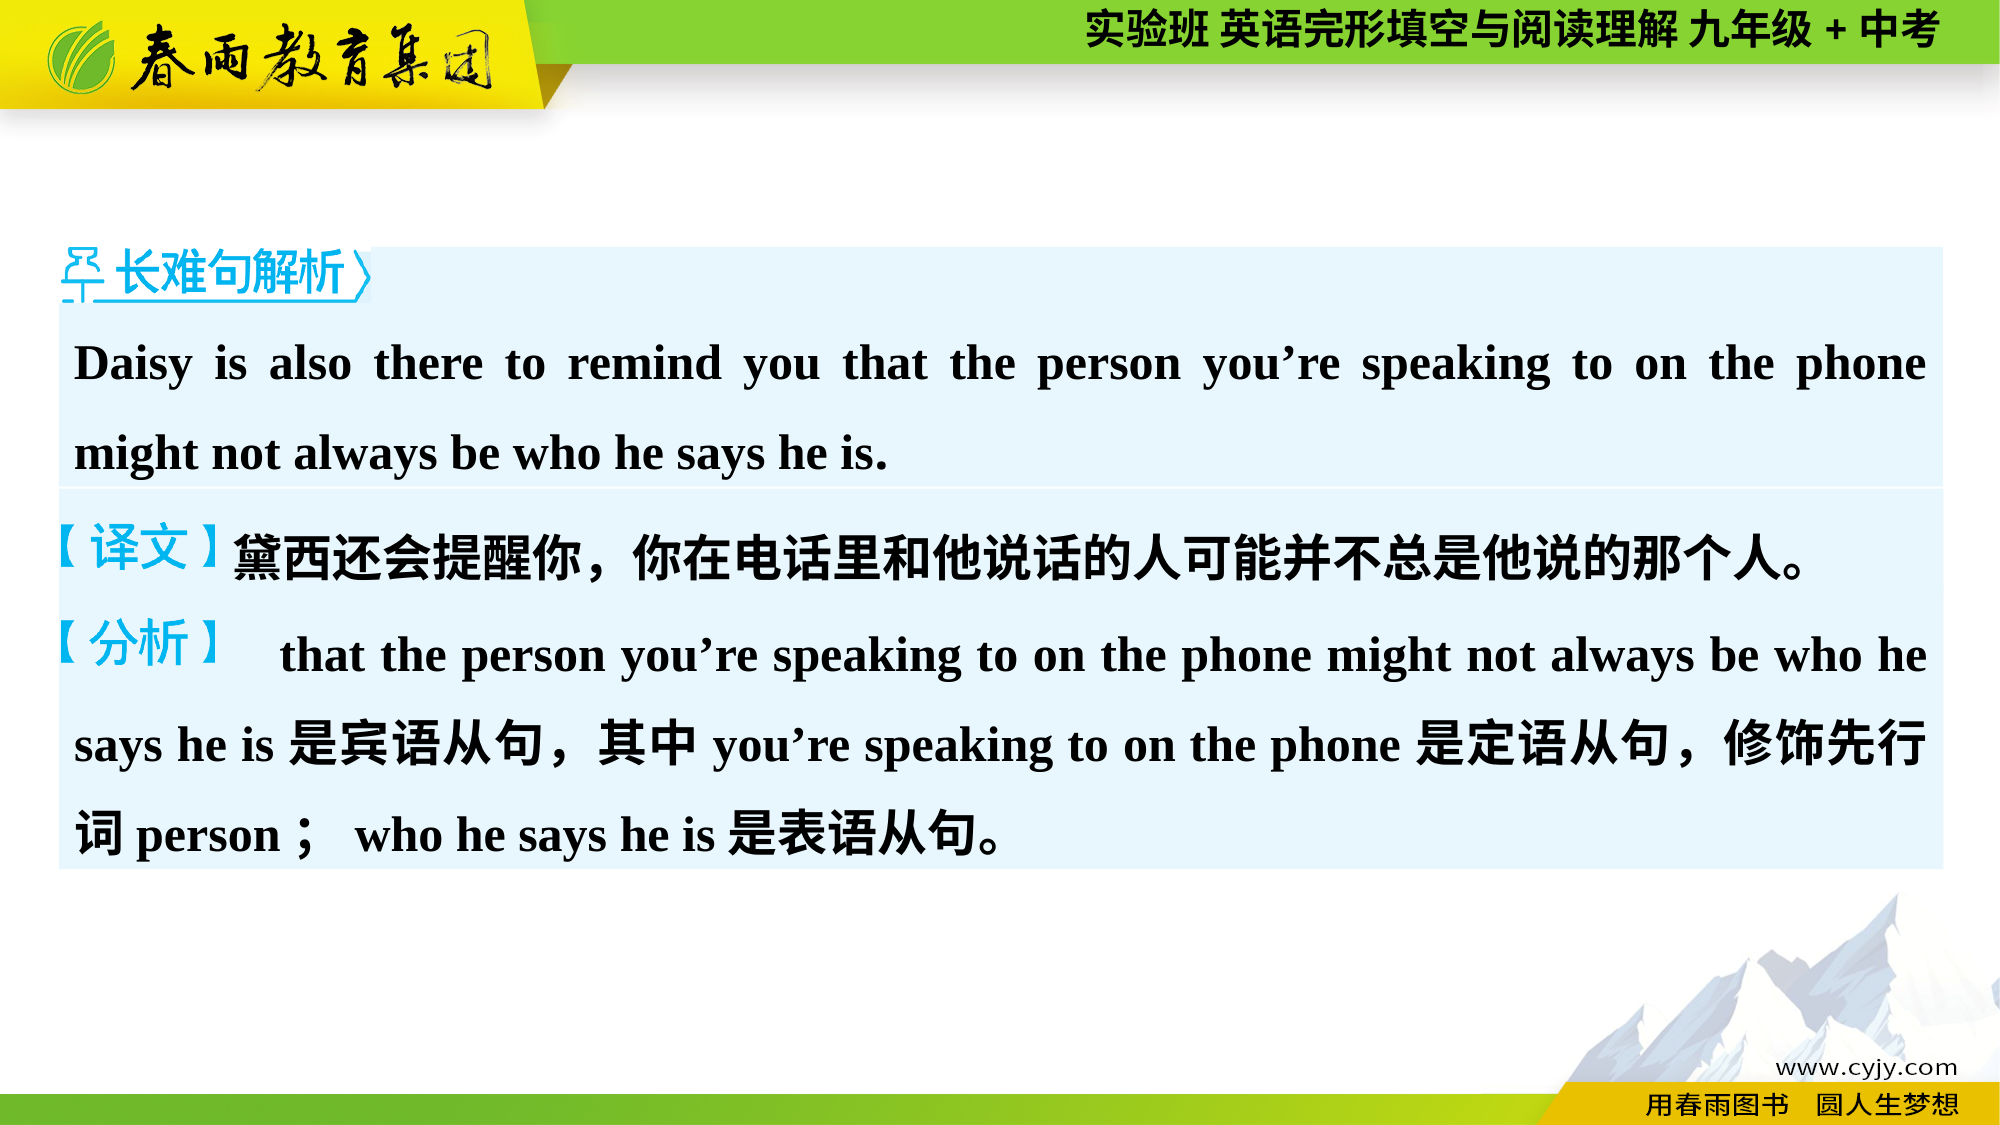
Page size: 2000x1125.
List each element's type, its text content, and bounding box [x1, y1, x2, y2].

text_box Daisy is also there to remind you that the person you’re speaking to on the phone might not always be who he says he is. [58, 246, 1943, 487]
text_box that the person you’re speaking to on the phone might not always be who he says he is是宾语从句，其中you’re speaking to on the phone是定语从句，修饰先行词person；who he says he is是表语从句。 [59, 595, 1944, 870]
picture [0, 0, 2000, 1125]
list 黛西还会提醒你，你在电话里和他说话的人可能并不总是他说的那个人。 [59, 488, 1944, 595]
